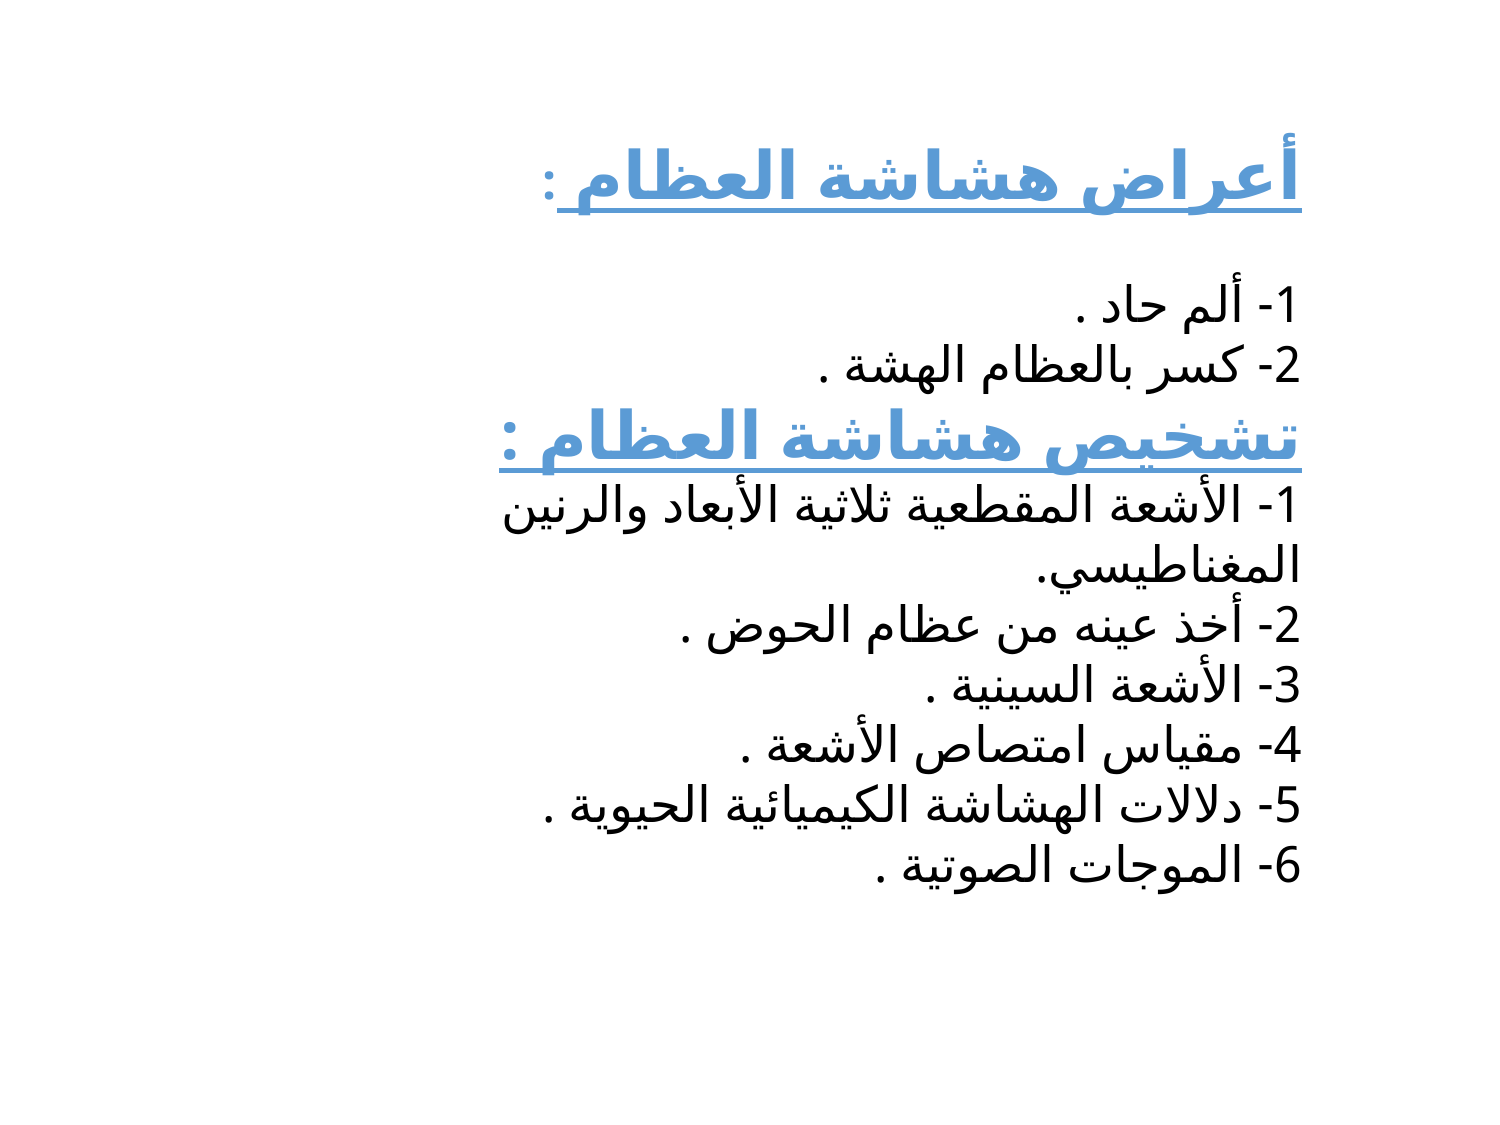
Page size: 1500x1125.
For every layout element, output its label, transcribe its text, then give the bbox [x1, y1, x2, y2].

text_box أعراض هشاشة العظام : 1- ألم حاد . 2- كسر بالعظام الهشة . تشخيص هشاشة العظام : 1- الأشعة المقطعية ثلاثية الأبعاد والرنين المغناطيسي. 2- أخذ عينه من عظام الحوض . 3- الأشعة السينية . 4- مقياس امتصاص الأشعة . 5- دلالات الهشاشة الكيميائية الحيوية . 6- الموجات الصوتية . [230, 125, 1317, 901]
